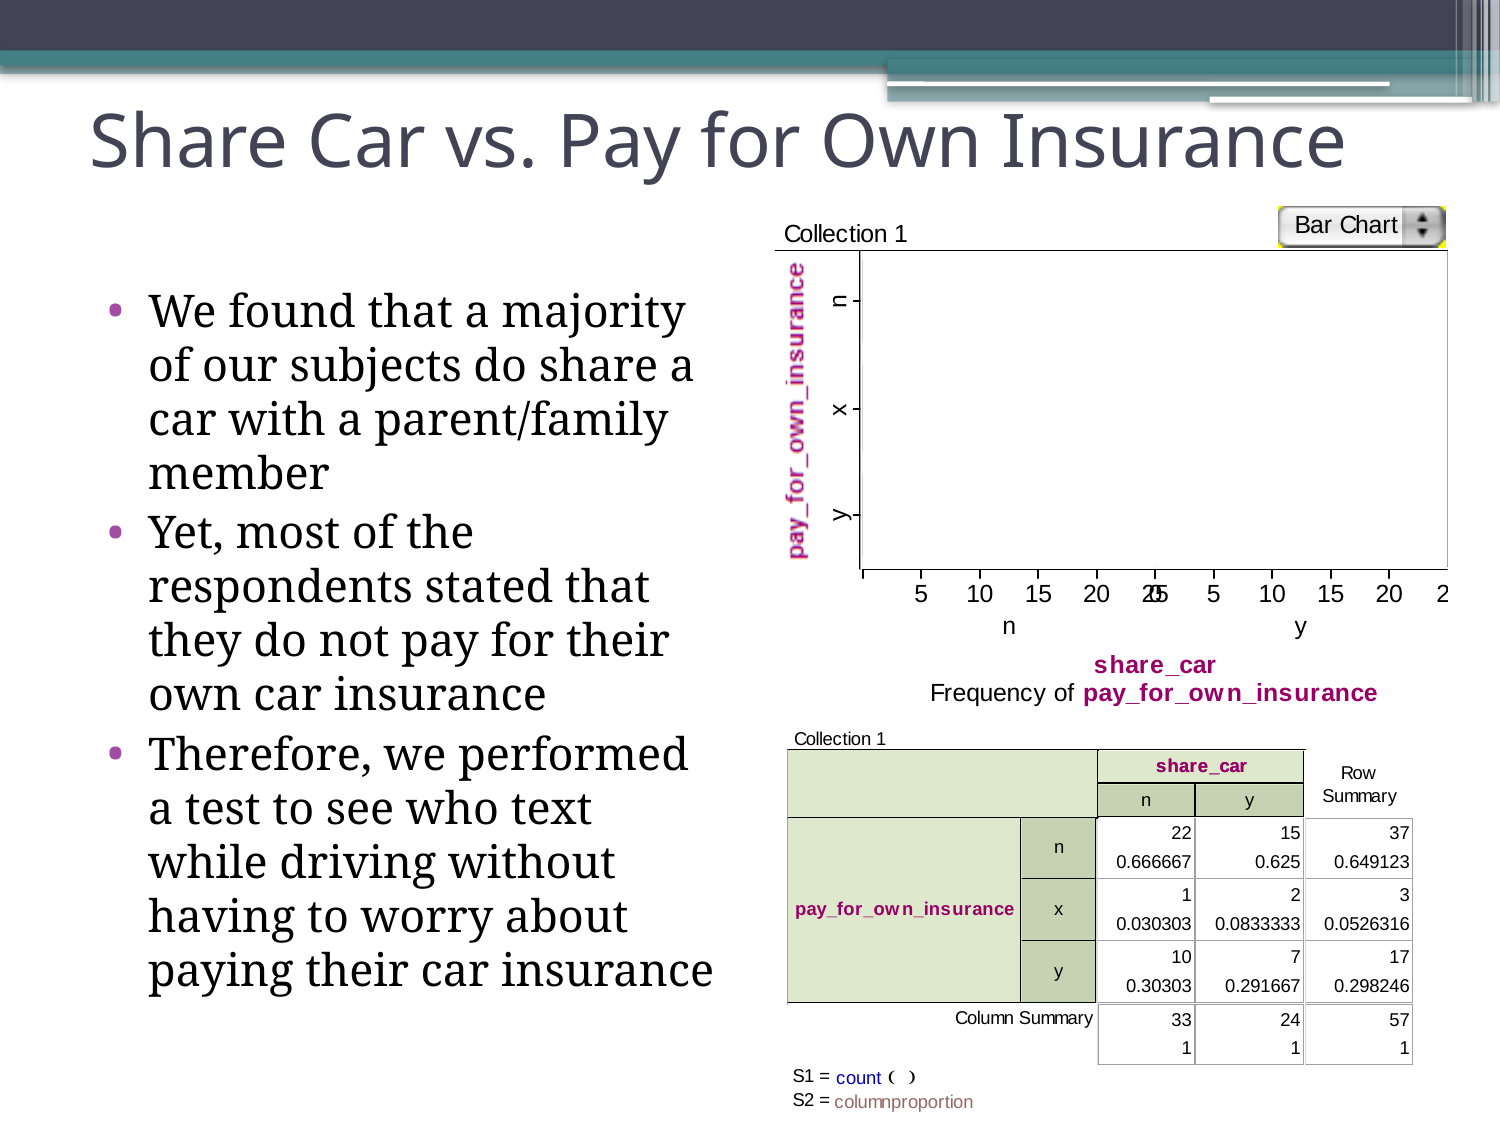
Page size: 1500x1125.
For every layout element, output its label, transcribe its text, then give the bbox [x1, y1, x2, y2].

list We found that a majority of our subjects do share a car with a parent/family member Yet, most of the respondents stated that they do not pay for their own car insurance Therefore, we performed a test to see who text while driving without having to worry about paying their car insurance [75, 275, 738, 1018]
picture [774, 199, 1476, 1116]
title Share Car vs. Pay for Own Insurance [75, 50, 1425, 225]
